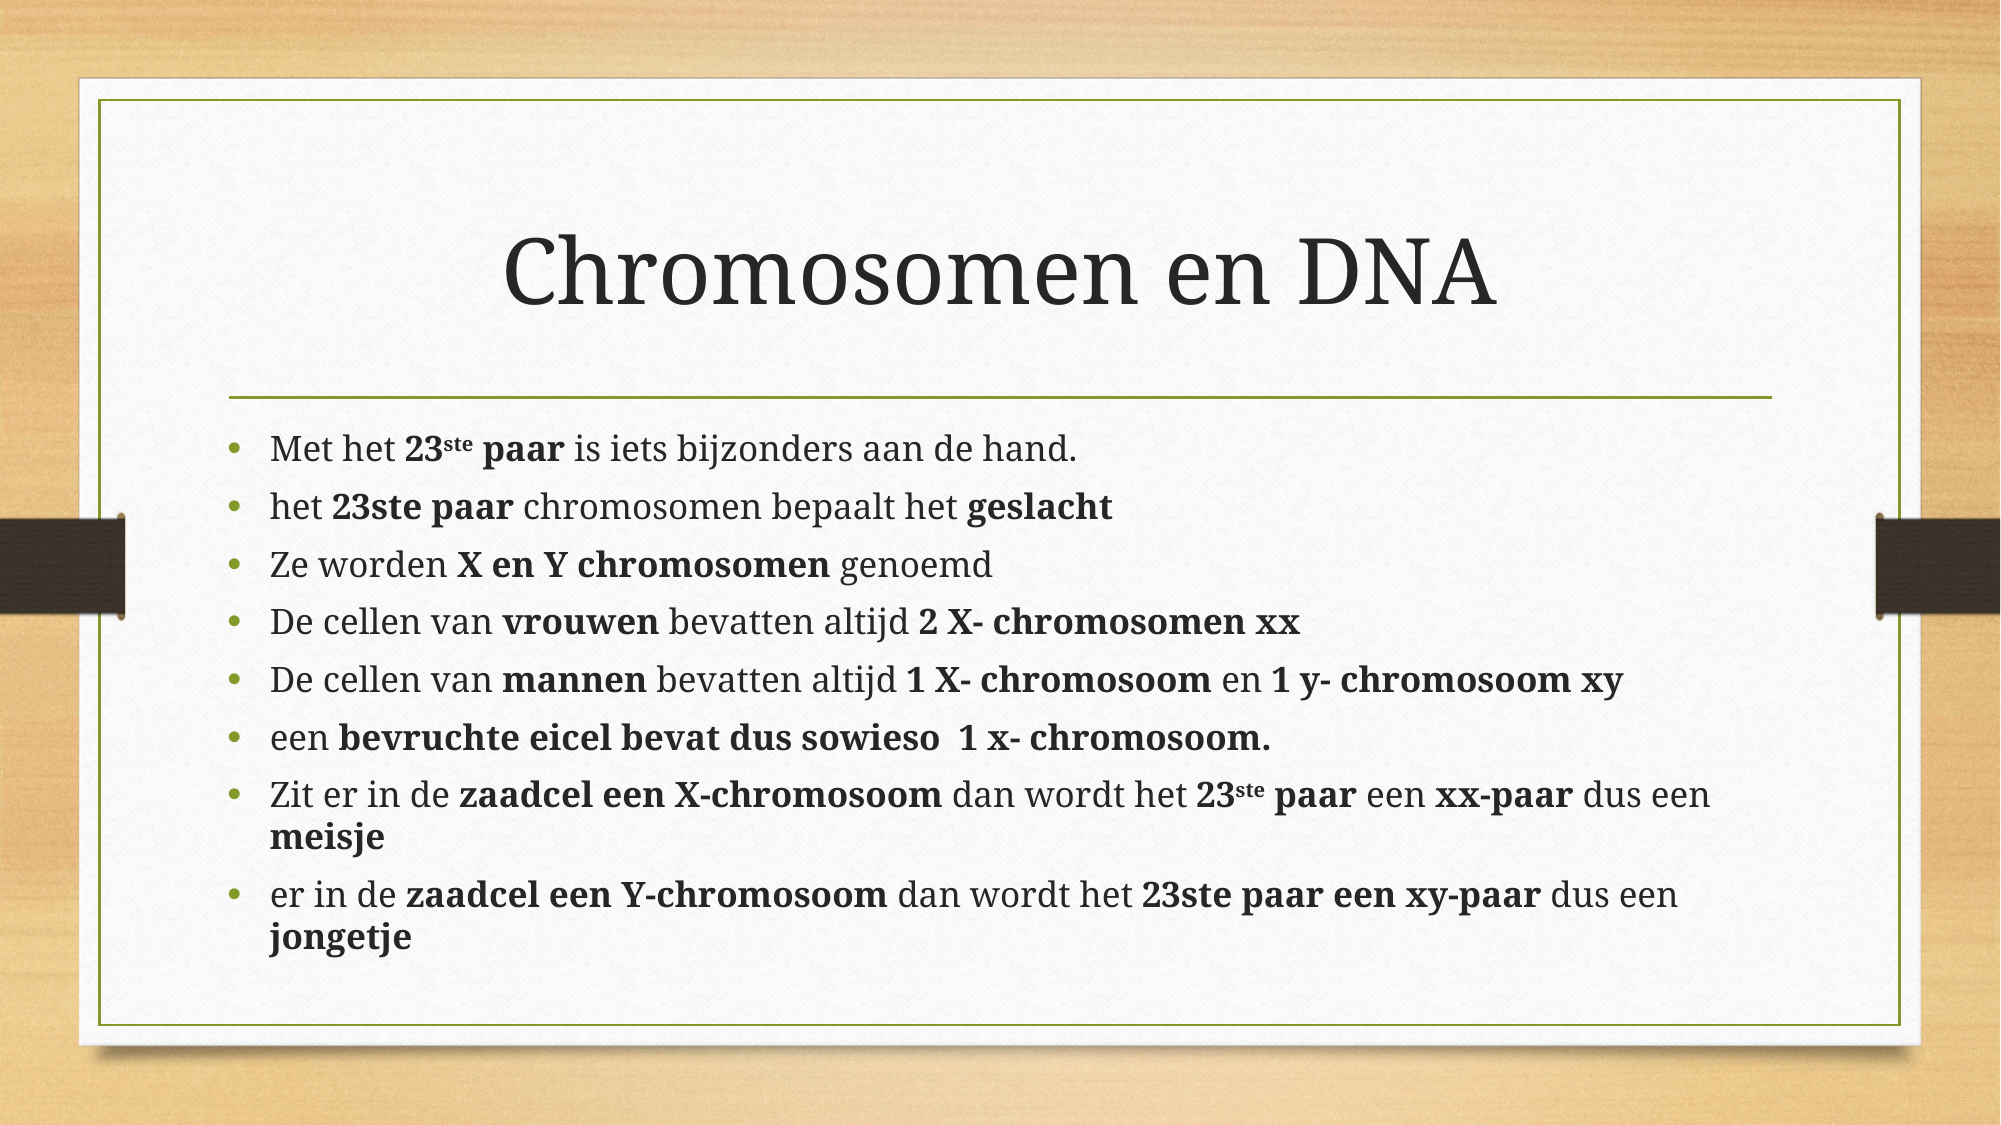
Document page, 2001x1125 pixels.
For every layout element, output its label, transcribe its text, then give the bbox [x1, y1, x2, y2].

list Met het 23ste paar is iets bijzonders aan de hand. het 23ste paar chromosomen bepaalt het geslacht Ze worden X en Y chromosomen genoemd De cellen van vrouwen bevatten altijd 2 X- chromosomen xx De cellen van mannen bevatten altijd 1 X- chromosoom en 1 y- chromosoom xy een bevruchte eicel bevat dus sowieso 1 x- chromosoom. Zit er in de zaadcel een X-chromosoom dan wordt het 23ste paar een xx-paar dus een meisje er in de zaadcel een Y-chromosoom dan wordt het 23ste paar een xy-paar dus een jongetje [212, 419, 1788, 964]
picture [0, 0, 2001, 1125]
title Chromosomen en DNA [212, 161, 1788, 375]
